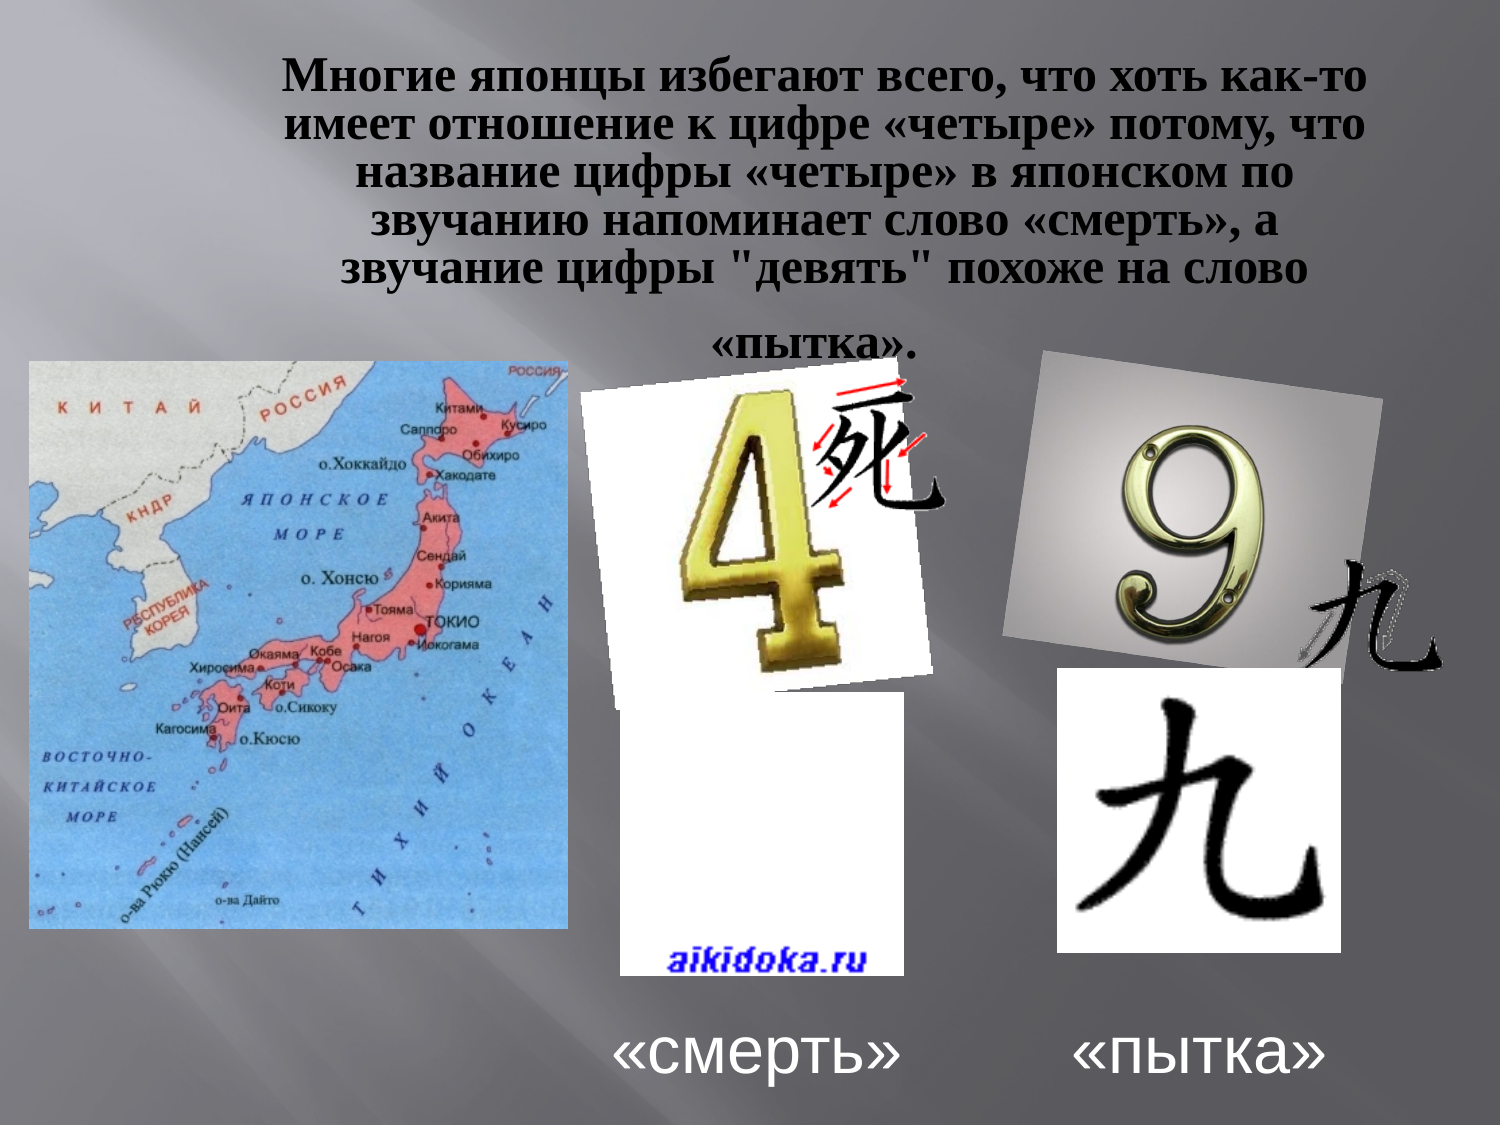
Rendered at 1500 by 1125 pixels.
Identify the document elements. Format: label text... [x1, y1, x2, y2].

picture [581, 356, 954, 977]
text_box «смерть» [596, 999, 963, 1095]
text_box «пытка» [1056, 999, 1360, 1095]
picture [29, 361, 568, 930]
picture [1003, 351, 1450, 953]
title Многие японцы избегают всего, что хоть как-то имеет отношение к цифре «четыре» потому, что название цифры «четыре» в японском по звучанию напоминает слово «смерть», а звучание цифры "девять" похоже на слово «пытка». [249, 31, 1400, 398]
